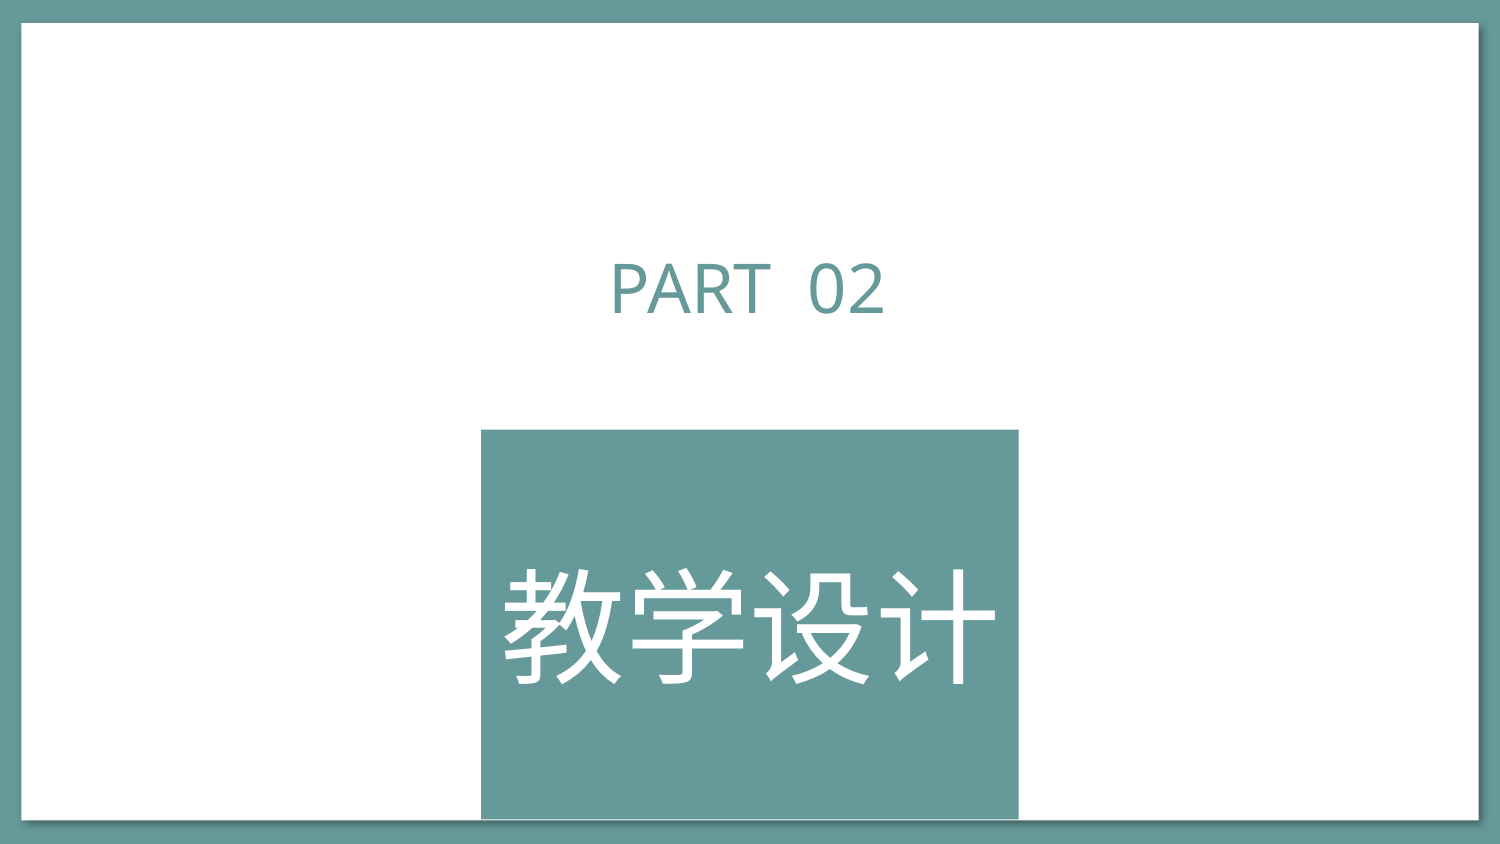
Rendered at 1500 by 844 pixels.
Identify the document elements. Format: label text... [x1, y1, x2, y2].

text_box [479, 671, 1021, 821]
text_box PART 02 [563, 237, 932, 324]
text_box 教学设计 [478, 578, 1022, 671]
text_box [479, 428, 1021, 578]
